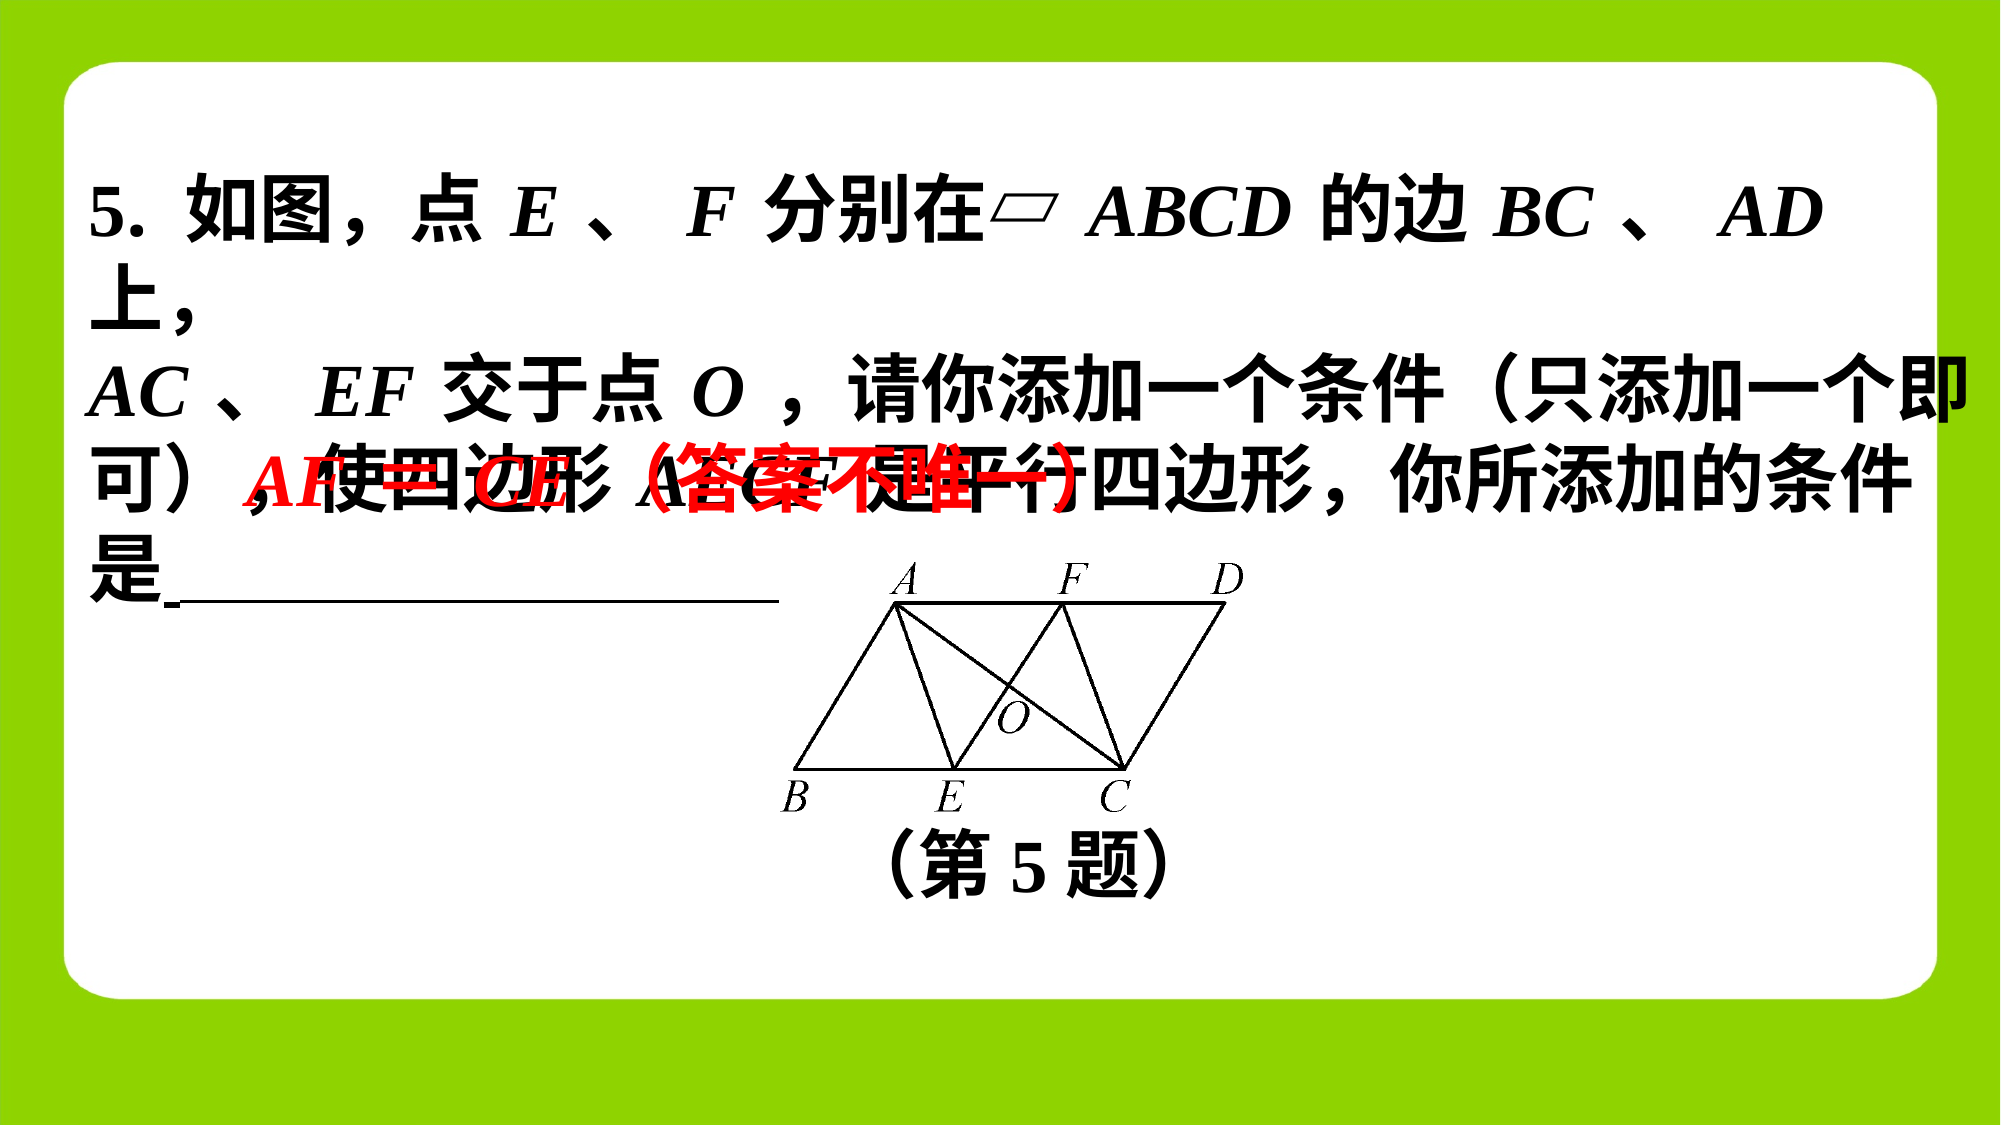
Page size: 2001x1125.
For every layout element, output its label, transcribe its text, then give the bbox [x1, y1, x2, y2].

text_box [778, 562, 1243, 908]
text_box AF＝CE（答案不唯一） [232, 424, 1163, 530]
text_box 5. 如图，点E、F分别在▱ABCD的边BC、AD上， AC、EF交于点O，请你添加一个条件（只添加一个即 可），使四边形AECF是平行四边形，你所添加的条件 是 ⁠. [88, 161, 1974, 526]
picture [0, 0, 2001, 1125]
